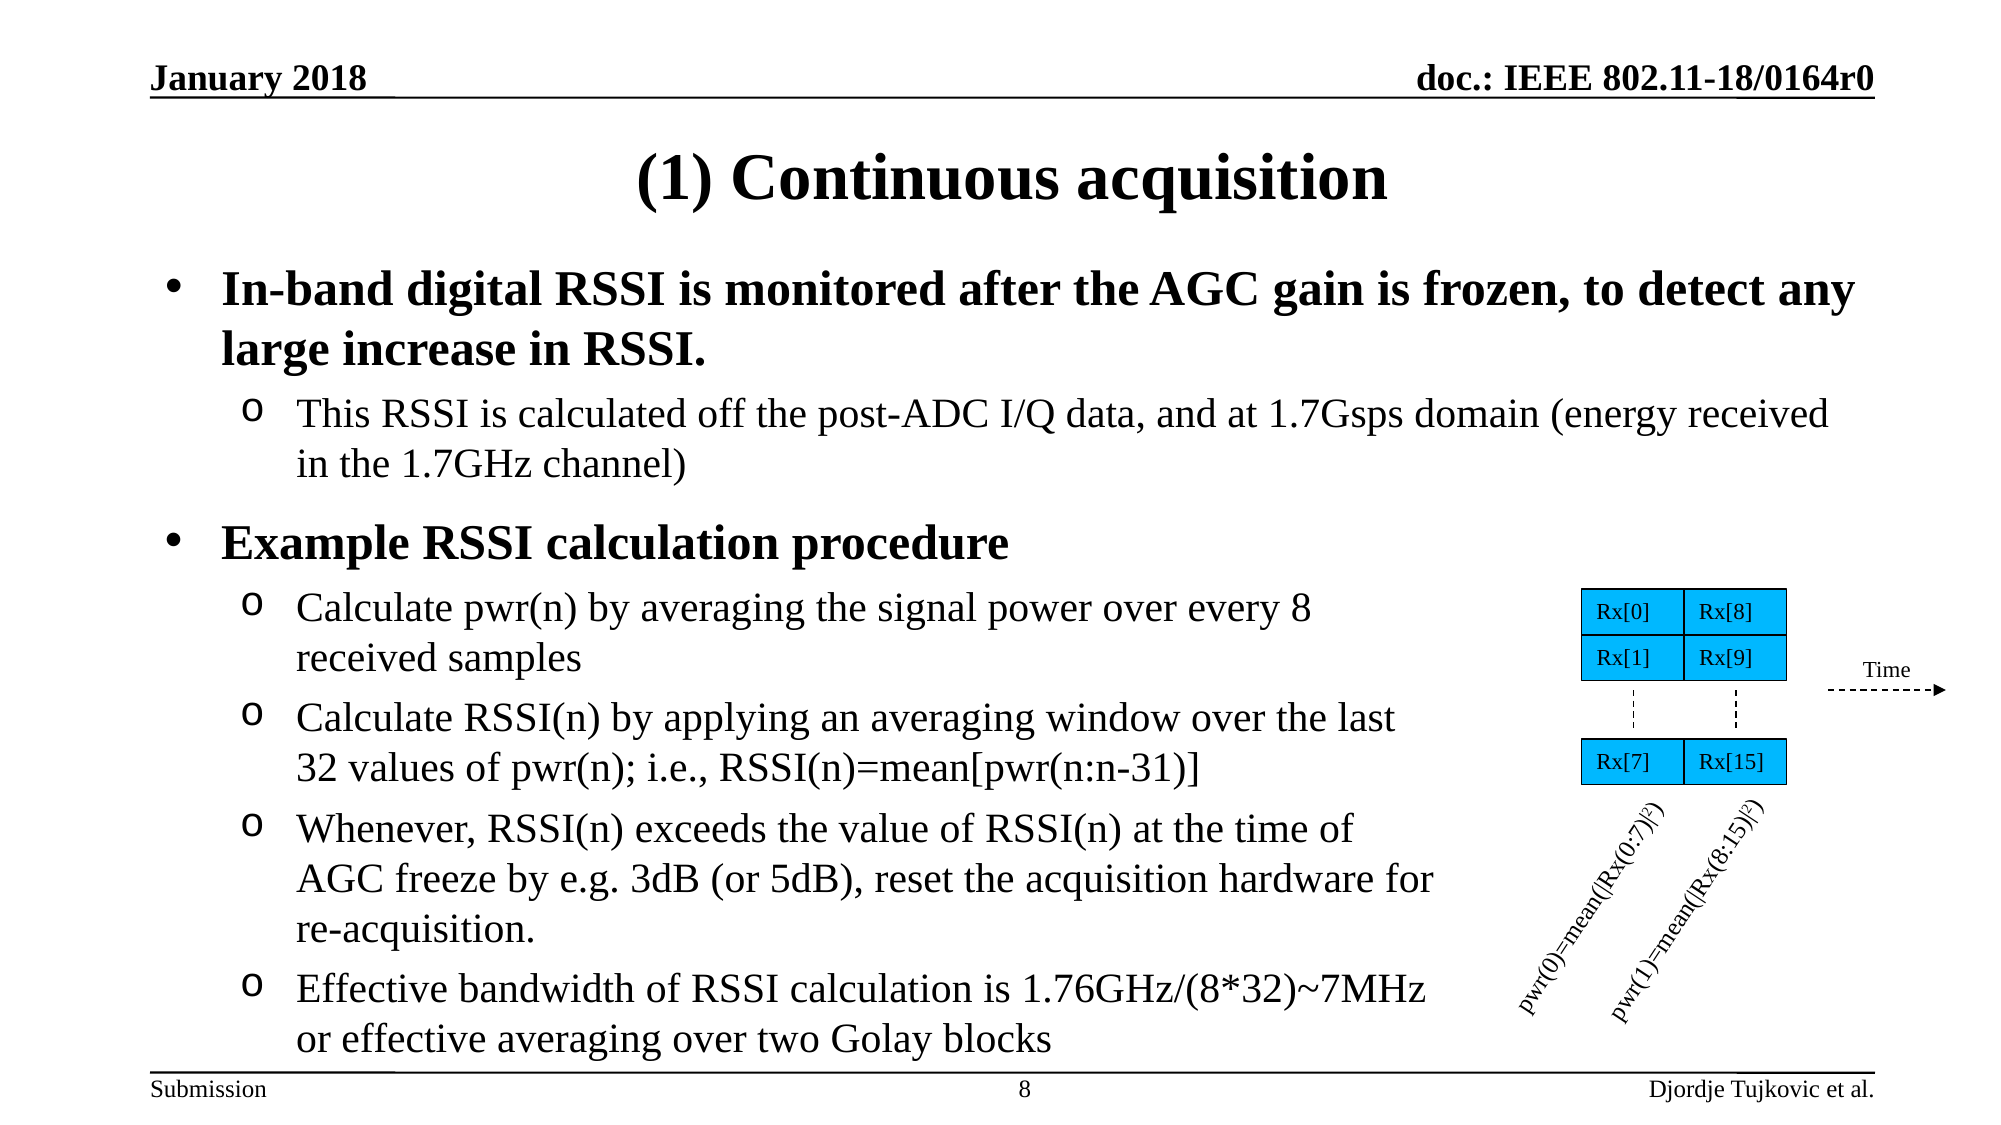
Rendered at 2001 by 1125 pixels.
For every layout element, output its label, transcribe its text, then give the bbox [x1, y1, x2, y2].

text_box Rx[7] [1581, 739, 1683, 785]
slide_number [149, 59, 750, 98]
text_box Example RSSI calculation procedure Calculate pwr(n) by averaging the signal power over every 8 received samples Calculate RSSI(n) by applying an averaging window over the last 32 values of pwr(n); i.e., RSSI(n)=mean[pwr(n:n-31)] Whenever, RSSI(n) exceeds the value of RSSI(n) at the time of AGC freeze by e.g. 3dB (or 5dB), reset the acquisition hardware for re-acquisition. Effective bandwidth of RSSI calculation is 1.76GHz/(8*32)~7MHz or effective averaging over two Golay blocks [149, 501, 1452, 1113]
text_box Rx[0] [1581, 589, 1683, 634]
title (1) Continuous acquisition [149, 97, 1876, 248]
text_box Rx[15] [1683, 739, 1787, 785]
text_box pwr(0)=mean(|Rx(0:7)|2) [1492, 777, 1683, 1034]
text_box pwr(1)=mean(|Rx(8:15)|2) [1585, 775, 1782, 1042]
text_box Rx[8] [1683, 589, 1787, 635]
footer Djordje Tujkovic et al. [1452, 1072, 1876, 1111]
text_box Time [1848, 647, 1926, 689]
text_box Rx[1] [1581, 634, 1684, 681]
text_box Rx[9] [1684, 634, 1787, 681]
list In-band digital RSSI is monitored after the AGC gain is frozen, to detect any large increase in RSSI. This RSSI is calculated off the post-ADC I/Q data, and at 1.7Gsps domain (energy received in the 1.7GHz channel) [149, 248, 1876, 976]
